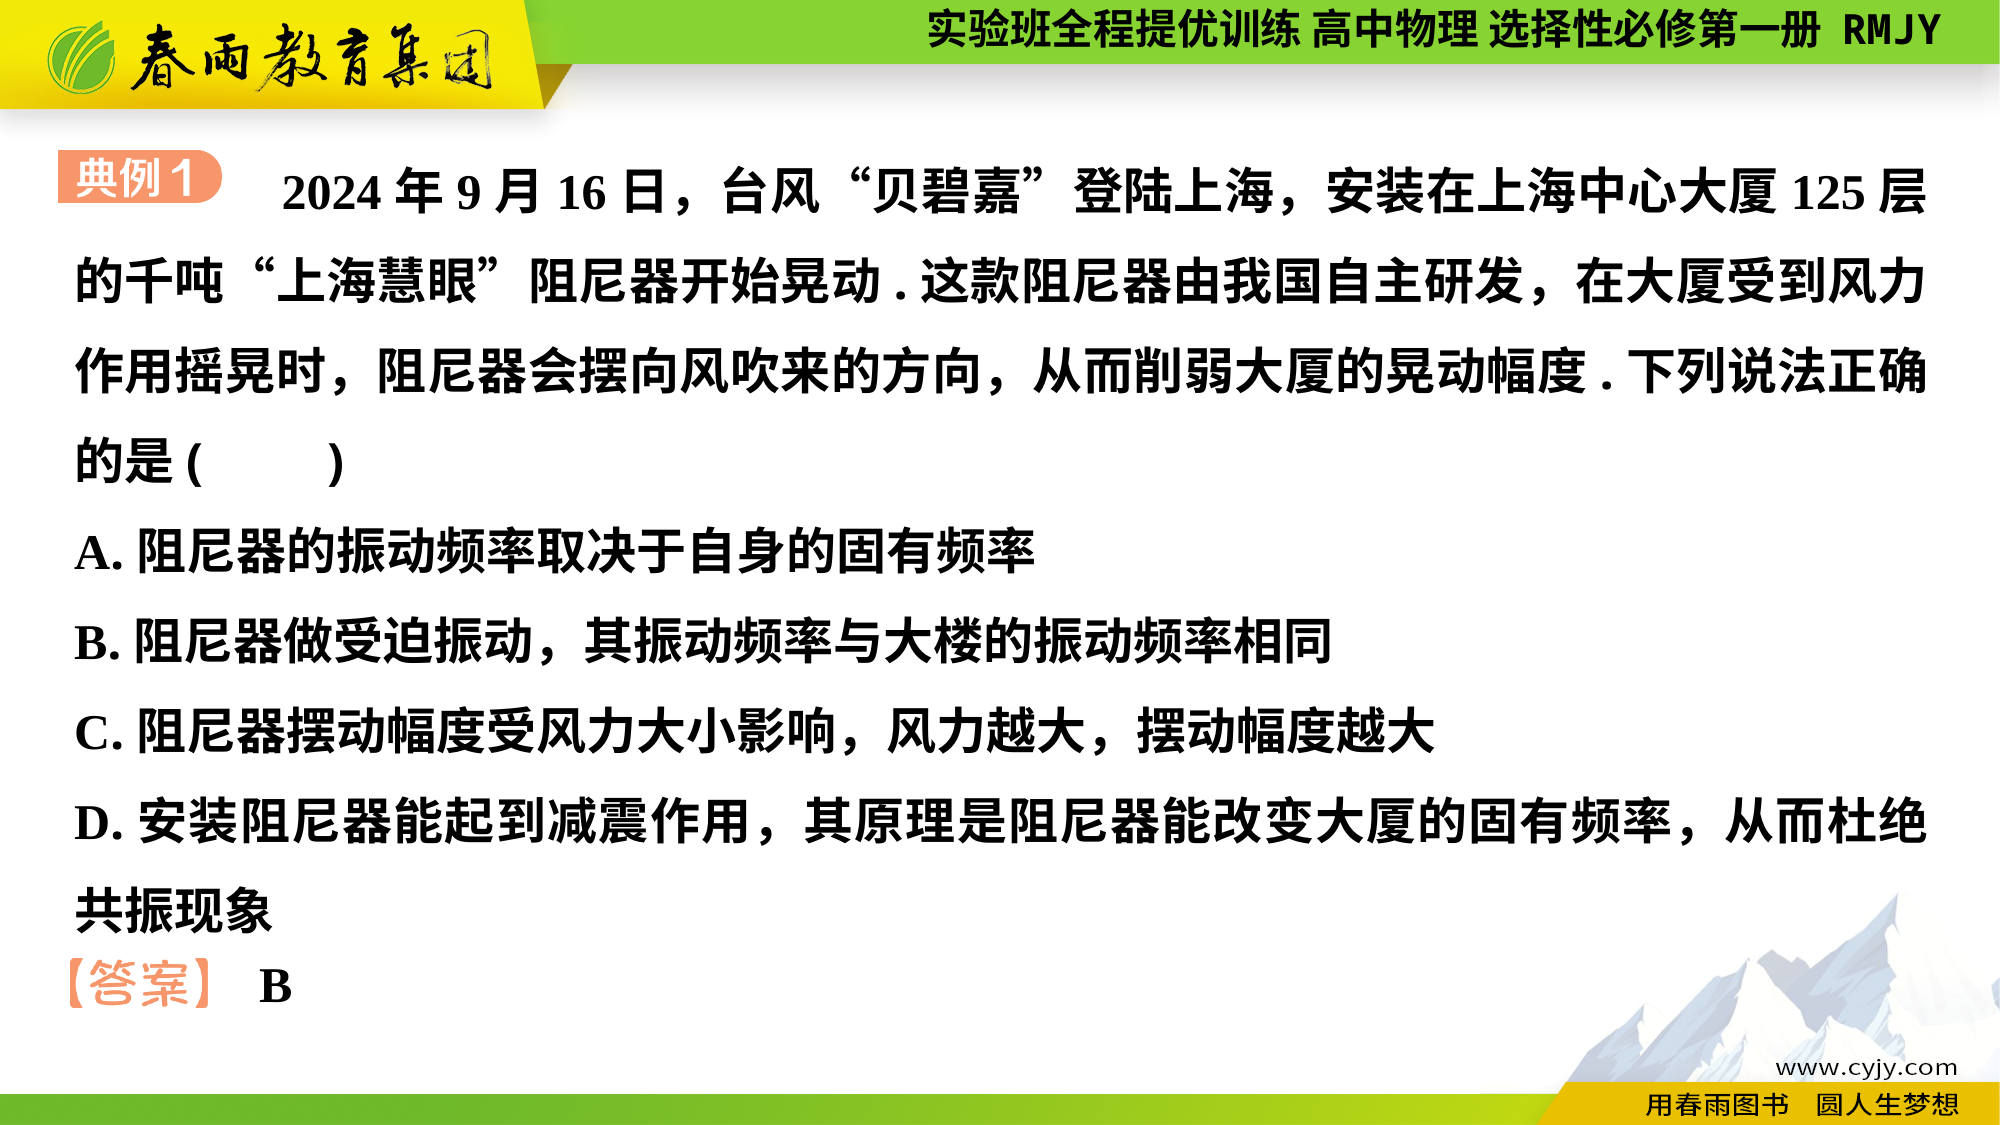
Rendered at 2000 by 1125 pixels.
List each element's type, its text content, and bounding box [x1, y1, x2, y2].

list 2024年9月16日，台风“贝碧嘉”登陆上海，安装在上海中心大厦125层的千吨“上海慧眼”阻尼器开始晃动.这款阻尼器由我国自主研发，在大厦受到风力作用摇晃时，阻尼器会摆向风吹来的方向，从而削弱大厦的晃动幅度.下列说法正确的是( ) A.阻尼器的振动频率取决于自身的固有频率 B.阻尼器做受迫振动，其振动频率与大楼的振动频率相同 C.阻尼器摆动幅度受风力大小影响，风力越大，摆动幅度越大 D.安装阻尼器能起到减震作用，其原理是阻尼器能改变大厦的固有频率，从而杜绝共振现象 [59, 121, 1944, 944]
text_box B [244, 945, 308, 1020]
picture [0, 0, 2000, 1125]
